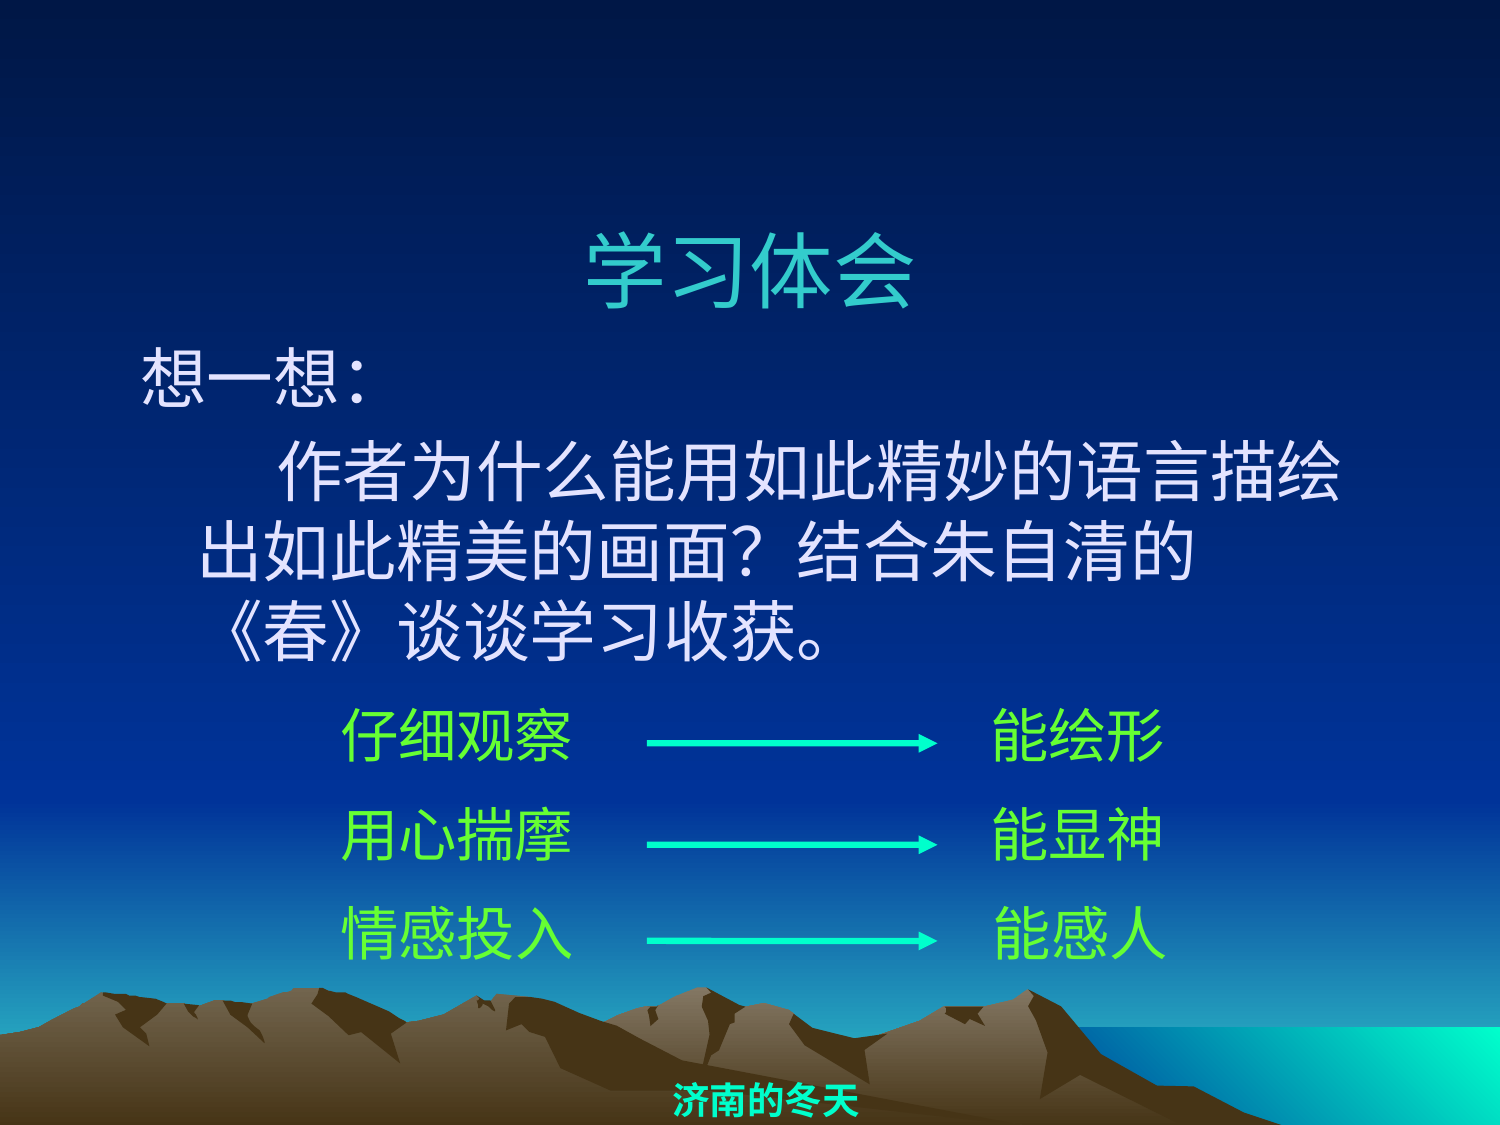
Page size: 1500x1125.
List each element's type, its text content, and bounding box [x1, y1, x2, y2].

text_box 能显神 [975, 790, 1180, 876]
list 想一想： 作者为什么能用如此精妙的语言描绘出如此精美的画面？结合朱自清的《春》谈谈学习收获。 [124, 329, 1401, 685]
text_box 仔细观察 [325, 692, 589, 777]
text_box [649, 934, 938, 948]
text_box [649, 737, 938, 750]
text_box 能绘形 [975, 692, 1180, 777]
text_box 能感人 [978, 889, 1183, 975]
title 学习体会 [112, 187, 1388, 351]
text_box [649, 838, 938, 852]
text_box 情感投入 [325, 889, 589, 975]
text_box 用心揣摩 [325, 790, 589, 876]
